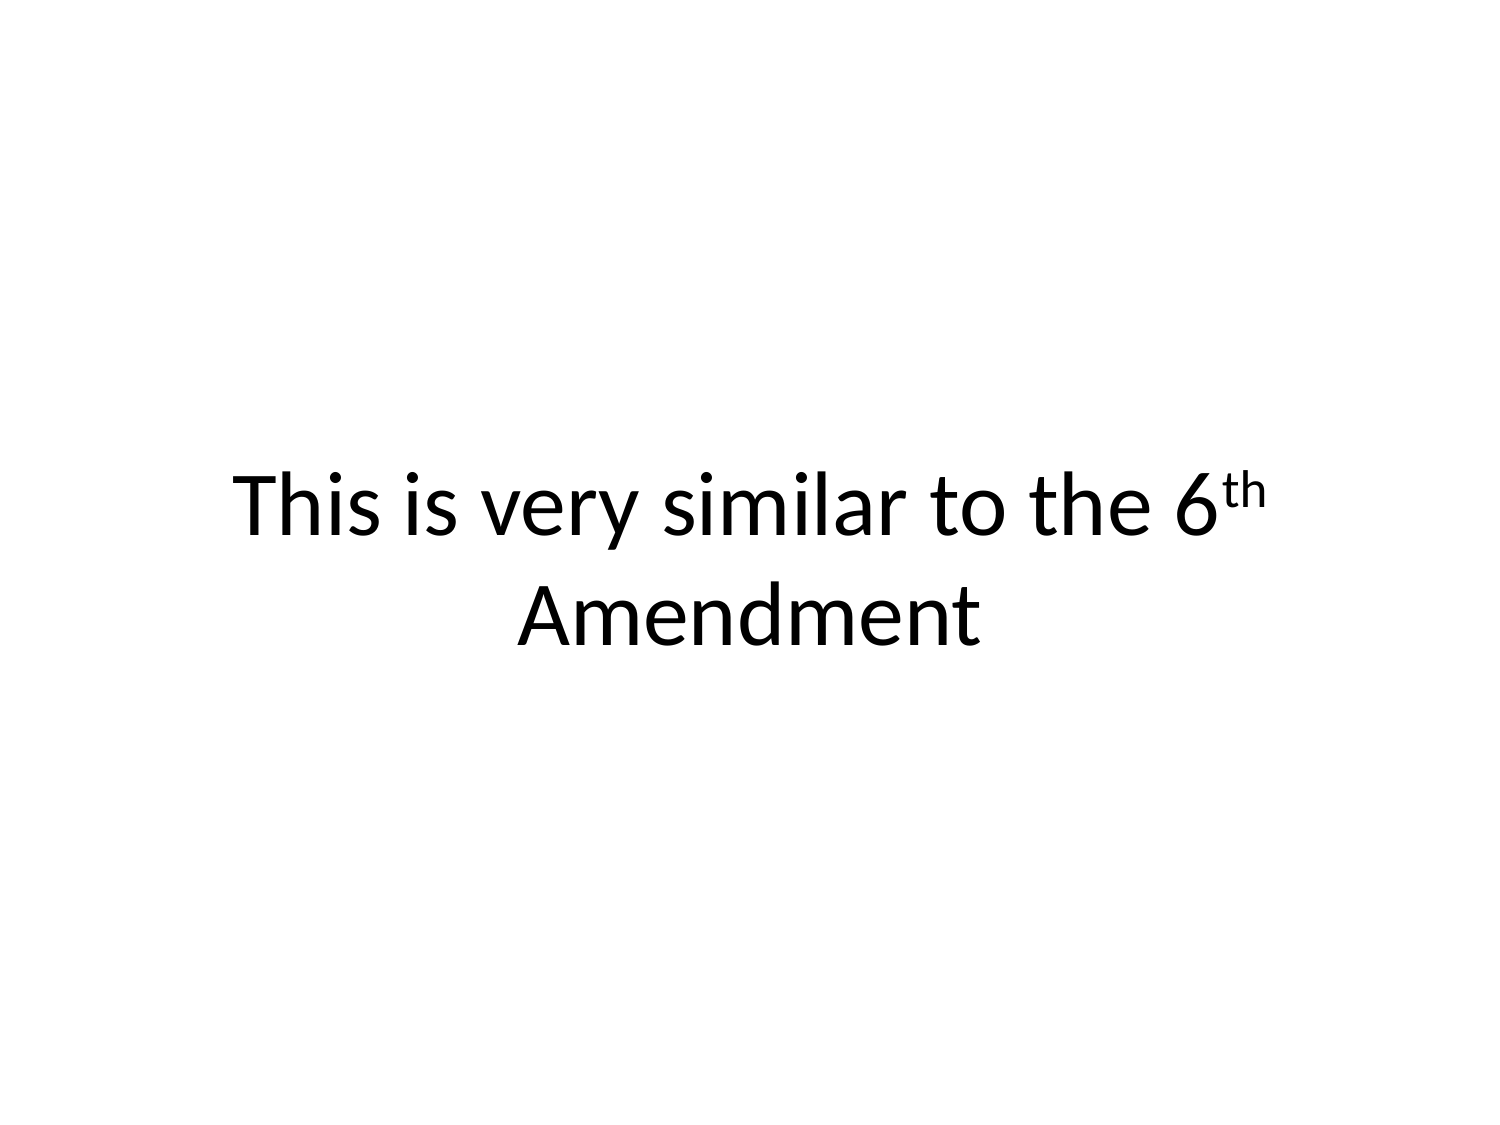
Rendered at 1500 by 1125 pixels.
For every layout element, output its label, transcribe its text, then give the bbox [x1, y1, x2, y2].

title This is very similar to the 6th Amendment [74, 44, 1426, 1063]
